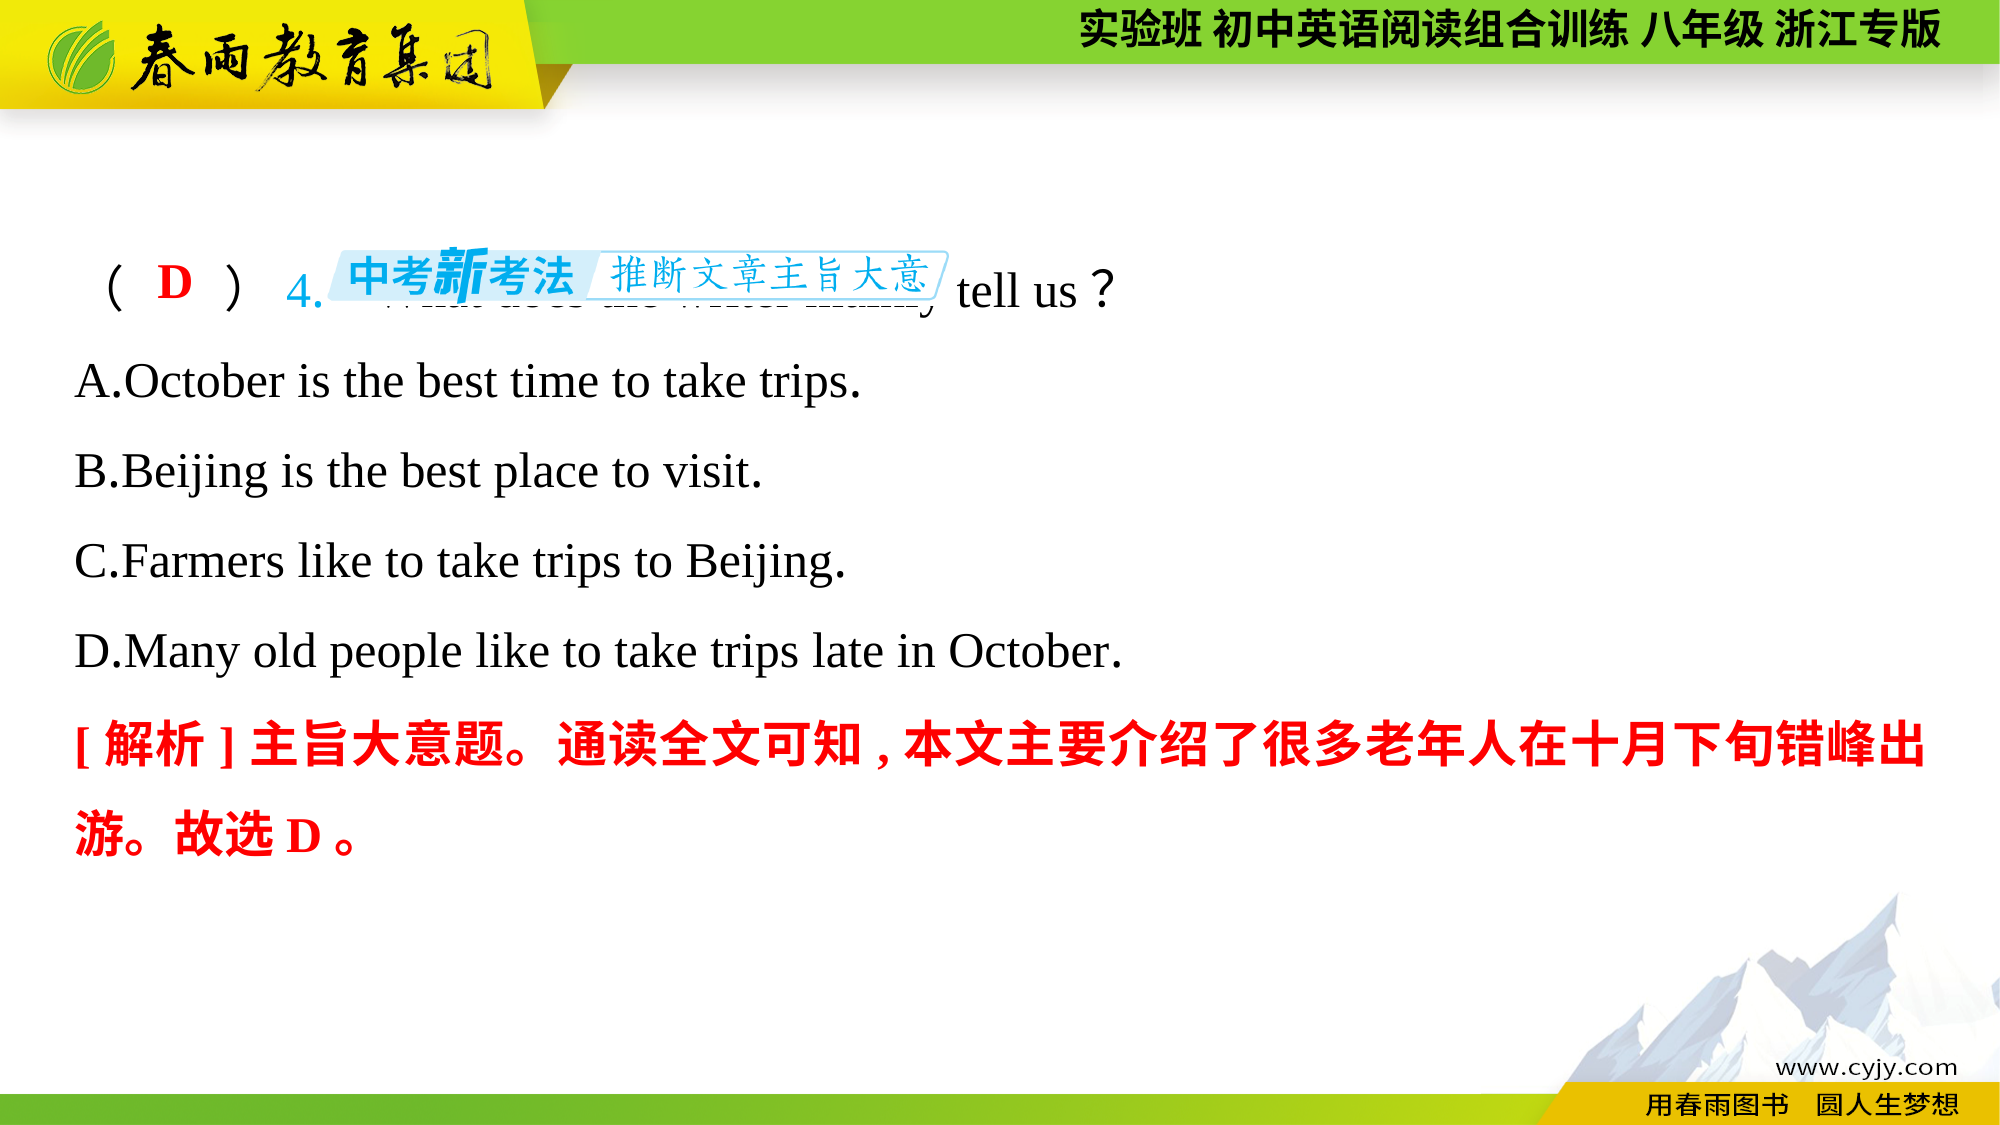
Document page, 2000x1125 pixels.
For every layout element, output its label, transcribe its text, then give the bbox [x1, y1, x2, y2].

text_box D [142, 240, 209, 316]
picture [0, 0, 2000, 1125]
text_box [解析]主旨大意题。通读全文可知,本文主要介绍了很多老年人在十月下旬错峰出游。故选D。 [59, 690, 1944, 871]
list （ ）4. What does the writer mainly tell us？ A.October is the best time to take trips. B.Beijing is the best place to visit. C.Farmers like to take trips to Beijing. D.Many old people like to take trips late in October. [59, 219, 1944, 690]
